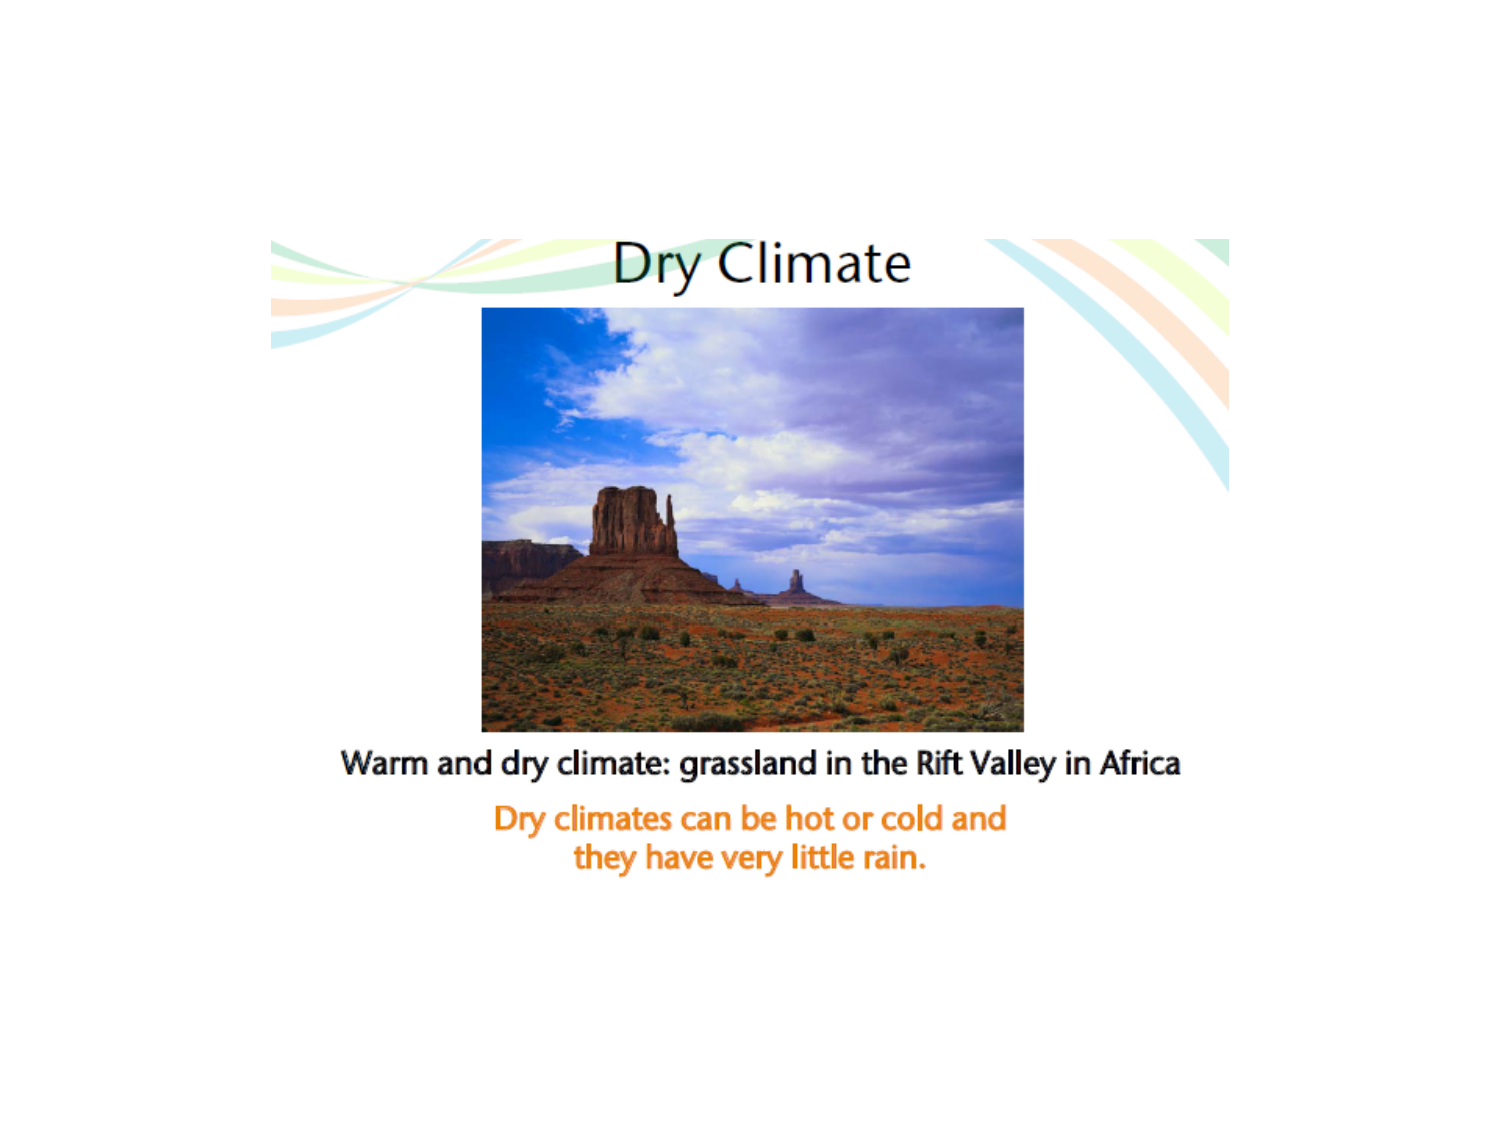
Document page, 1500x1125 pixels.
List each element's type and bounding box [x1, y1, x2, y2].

picture [270, 239, 1230, 886]
